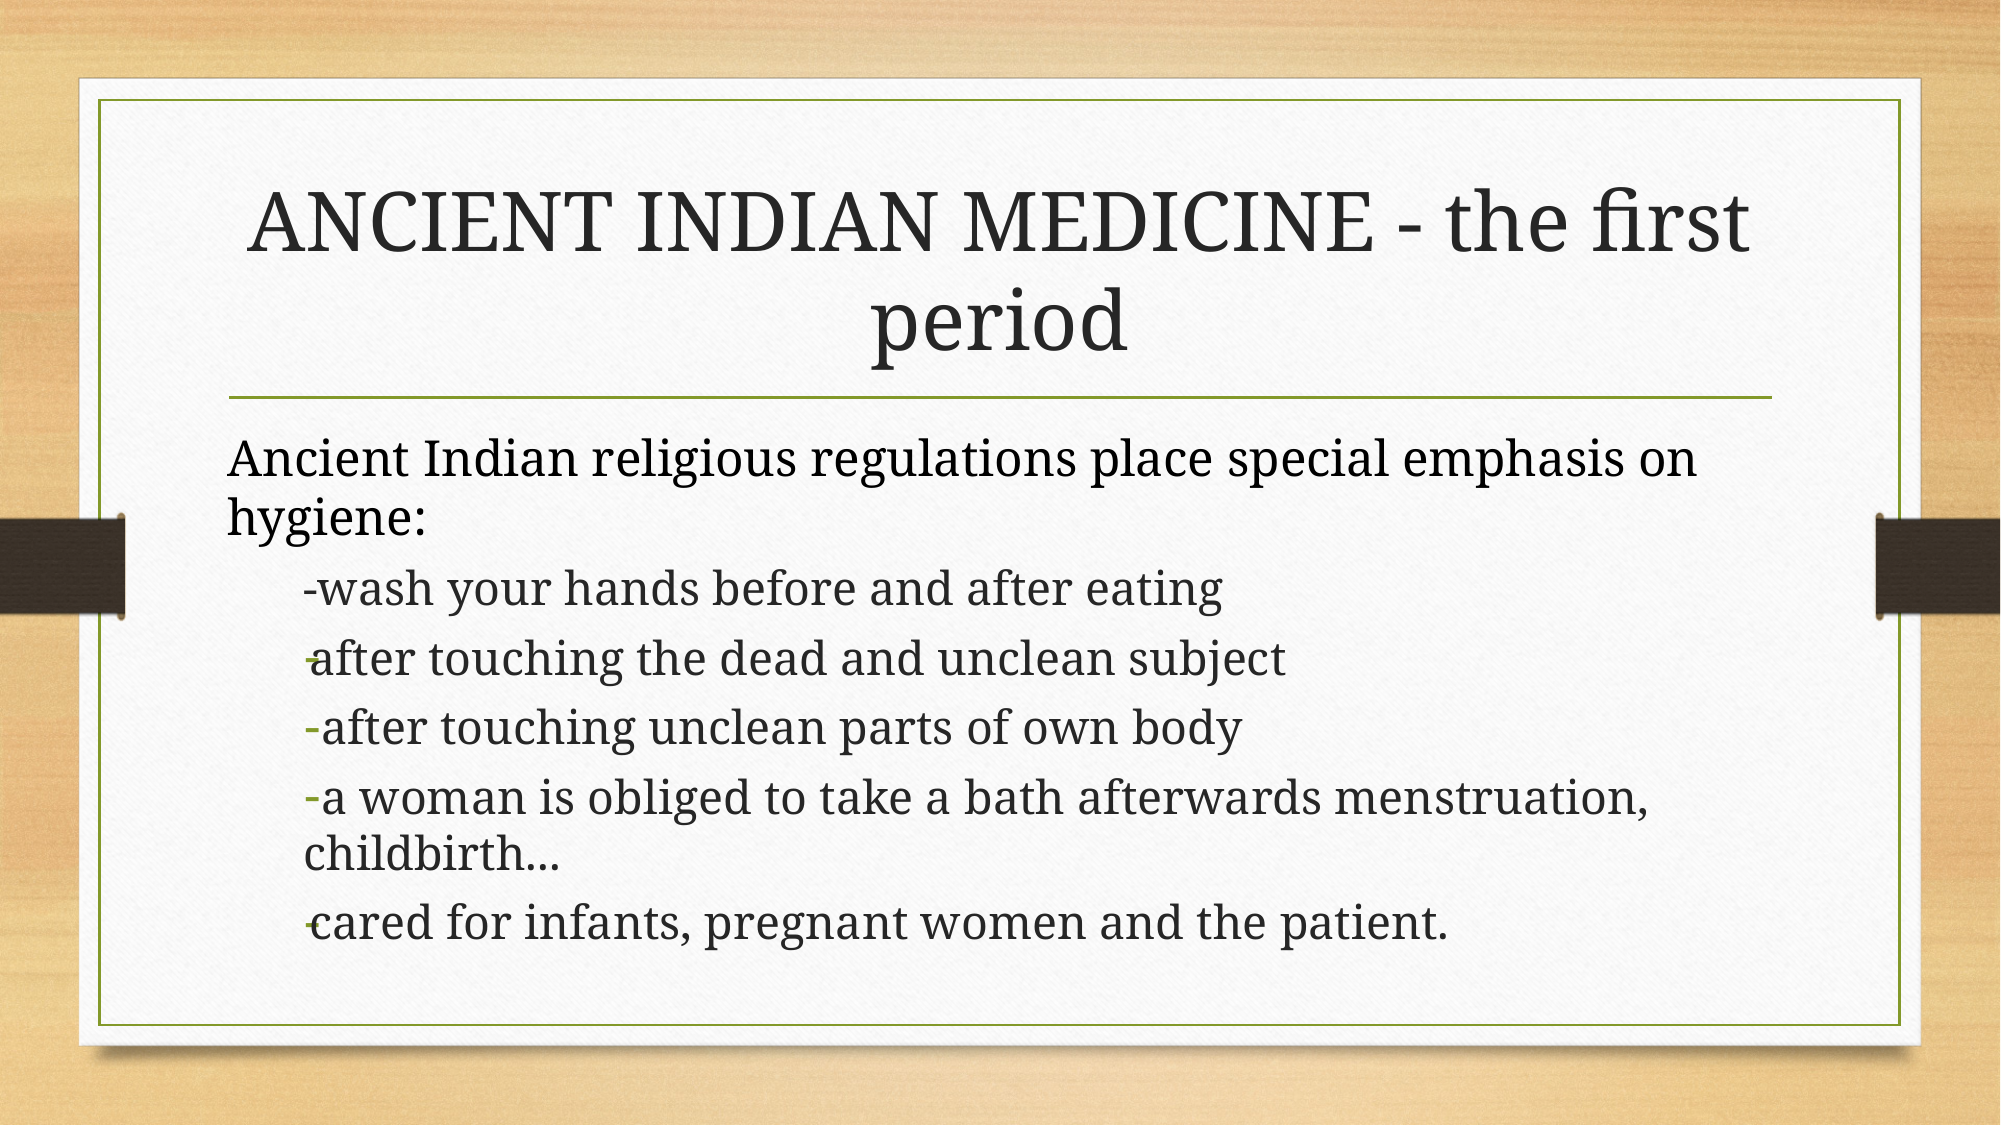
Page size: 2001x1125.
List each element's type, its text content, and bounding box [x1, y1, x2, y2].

picture [0, 0, 2001, 1125]
title ANCIENT INDIAN MEDICINE - the first period [212, 161, 1788, 375]
list Ancient Indian religious regulations place special emphasis on hygiene: -wash your hands before and after eating after touching the dead and unclean subject after touching unclean parts of own body a woman is obliged to take a bath afterwards menstruation, childbirth... cared for infants, pregnant women and the patient. [212, 419, 1788, 964]
